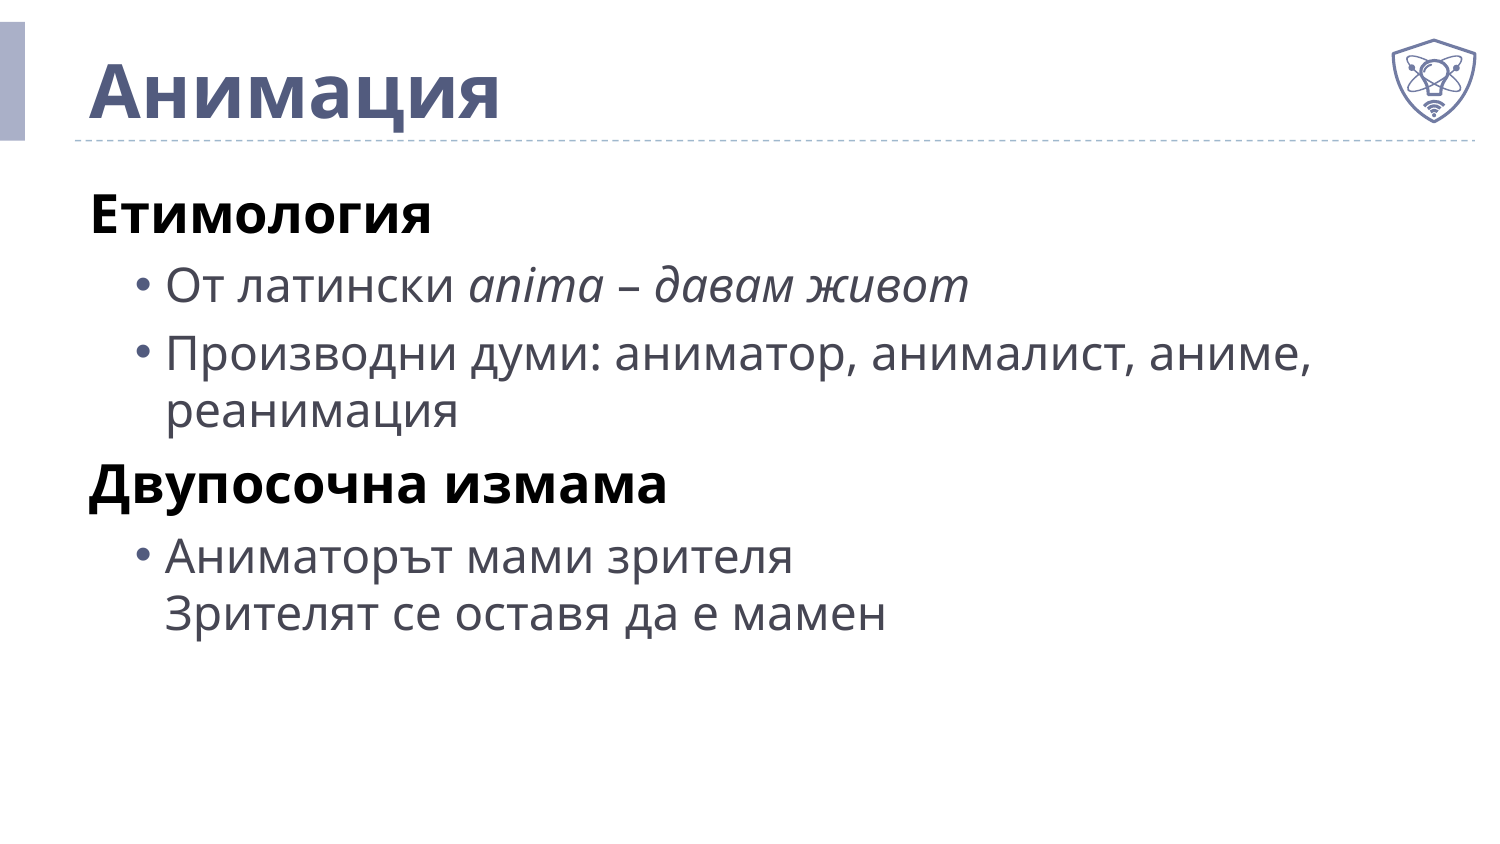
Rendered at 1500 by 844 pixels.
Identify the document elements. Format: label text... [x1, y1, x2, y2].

list Етимология От латински anima – давам живот Производни думи: аниматор, анималист, аниме, реанимация Двупосочна измама Аниматорът мами зрителя Зрителят се оставя да е мамен [75, 171, 1475, 835]
title Анимация [75, 18, 1475, 141]
